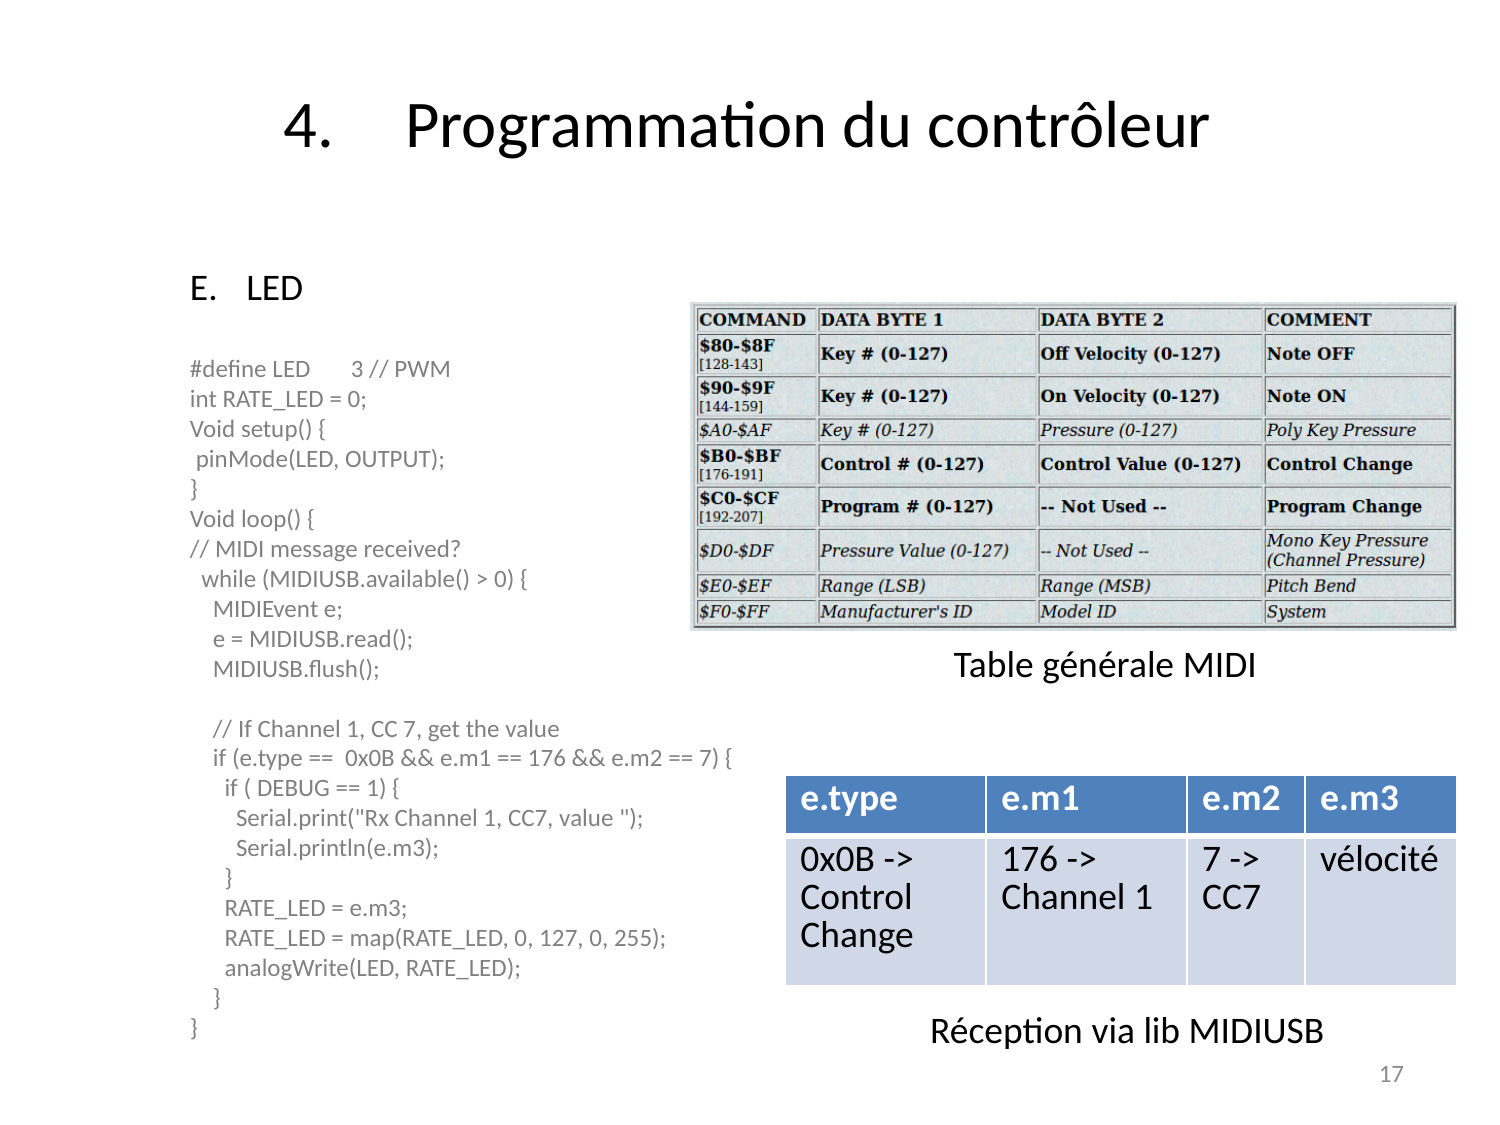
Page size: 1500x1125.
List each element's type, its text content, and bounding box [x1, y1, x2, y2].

text_box Table générale MIDI [938, 639, 1412, 692]
text_box LED #define LED 3 // PWM int RATE_LED = 0; Void setup() { pinMode(LED, OUTPUT); } Void loop() { // MIDI message received? while (MIDIUSB.available() > 0) { MIDIEvent e; e = MIDIUSB.read(); MIDIUSB.flush(); // If Channel 1, CC 7, get the value if (e.type == 0x0B && e.m1 == 176 && e.m2 == 7) { if ( DEBUG == 1) { Serial.print("Rx Channel 1, CC7, value "); Serial.println(e.m3); } RATE_LED = e.m3; RATE_LED = map(RATE_LED, 0, 127, 0, 255); analogWrite(LED, RATE_LED); } } [100, 255, 1388, 1049]
slide_number 17 [1074, 1042, 1425, 1103]
picture [690, 302, 1457, 631]
table_header e.type [786, 776, 985, 833]
table_cell 176 -> Channel 1 [987, 839, 1186, 985]
table_cell 0x0B -> Control Change [786, 839, 985, 985]
title Programmation du contrôleur [110, 0, 1386, 242]
text_box Réception via lib MIDIUSB [915, 998, 1388, 1059]
table_header e.m1 [987, 776, 1186, 833]
table_header e.m3 [1306, 776, 1456, 833]
table_header e.m2 [1188, 776, 1304, 833]
table_cell vélocité [1306, 839, 1456, 985]
table_cell 7 -> CC7 [1188, 839, 1304, 985]
